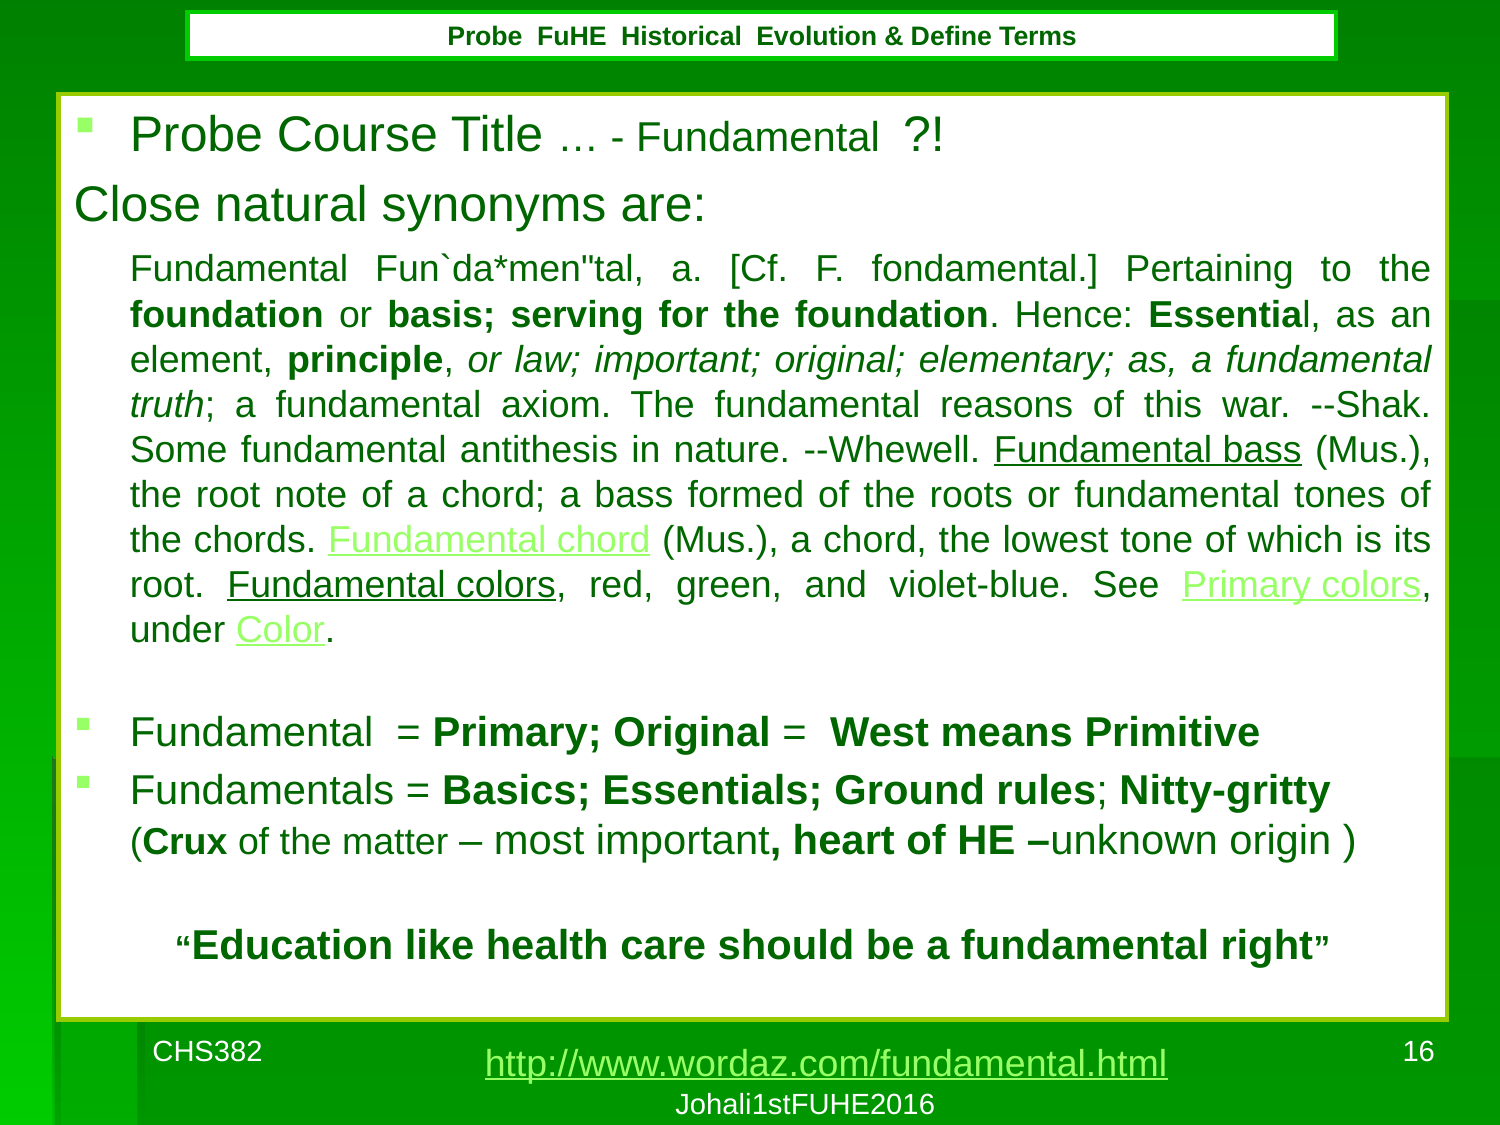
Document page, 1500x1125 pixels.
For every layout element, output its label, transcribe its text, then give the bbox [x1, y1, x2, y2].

slide_number 16 [1137, 1024, 1451, 1103]
slide_number CHS382 [137, 1024, 450, 1103]
list Probe Course Title … - Fundamental ?! Close natural synonyms are: Fundamental Fun`da*men"tal, a. [Cf. F. fondamental.] Pertaining to the foundation or basis; serving for the foundation. Hence: Essential, as an element, principle, or law; important; original; elementary; as, a fundamental truth; a fundamental axiom. The fundamental reasons of this war. --Shak. Some fundamental antithesis in nature. --Whewell. Fundamental bass (Mus.), the root note of a chord; a bass formed of the roots or fundamental tones of the chords. Fundamental chord (Mus.), a chord, the lowest tone of which is its root. Fundamental colors, red, green, and violet-blue. See Primary colors, under Color. Fundamental = Primary; Original = West means Primitive Fundamentals = Basics; Essentials; Ground rules; Nitty-gritty (Crux of the matter – most important, heart of HE –unknown origin ) “Education like health care should be a fundamental right” [56, 92, 1449, 1022]
footer Johali1stFUHE2016 [567, 1091, 1044, 1125]
title Probe FuHE Historical Evolution & Define Terms [185, 10, 1338, 61]
text_box http://www.wordaz.com/fundamental.html [351, 1031, 1301, 1091]
